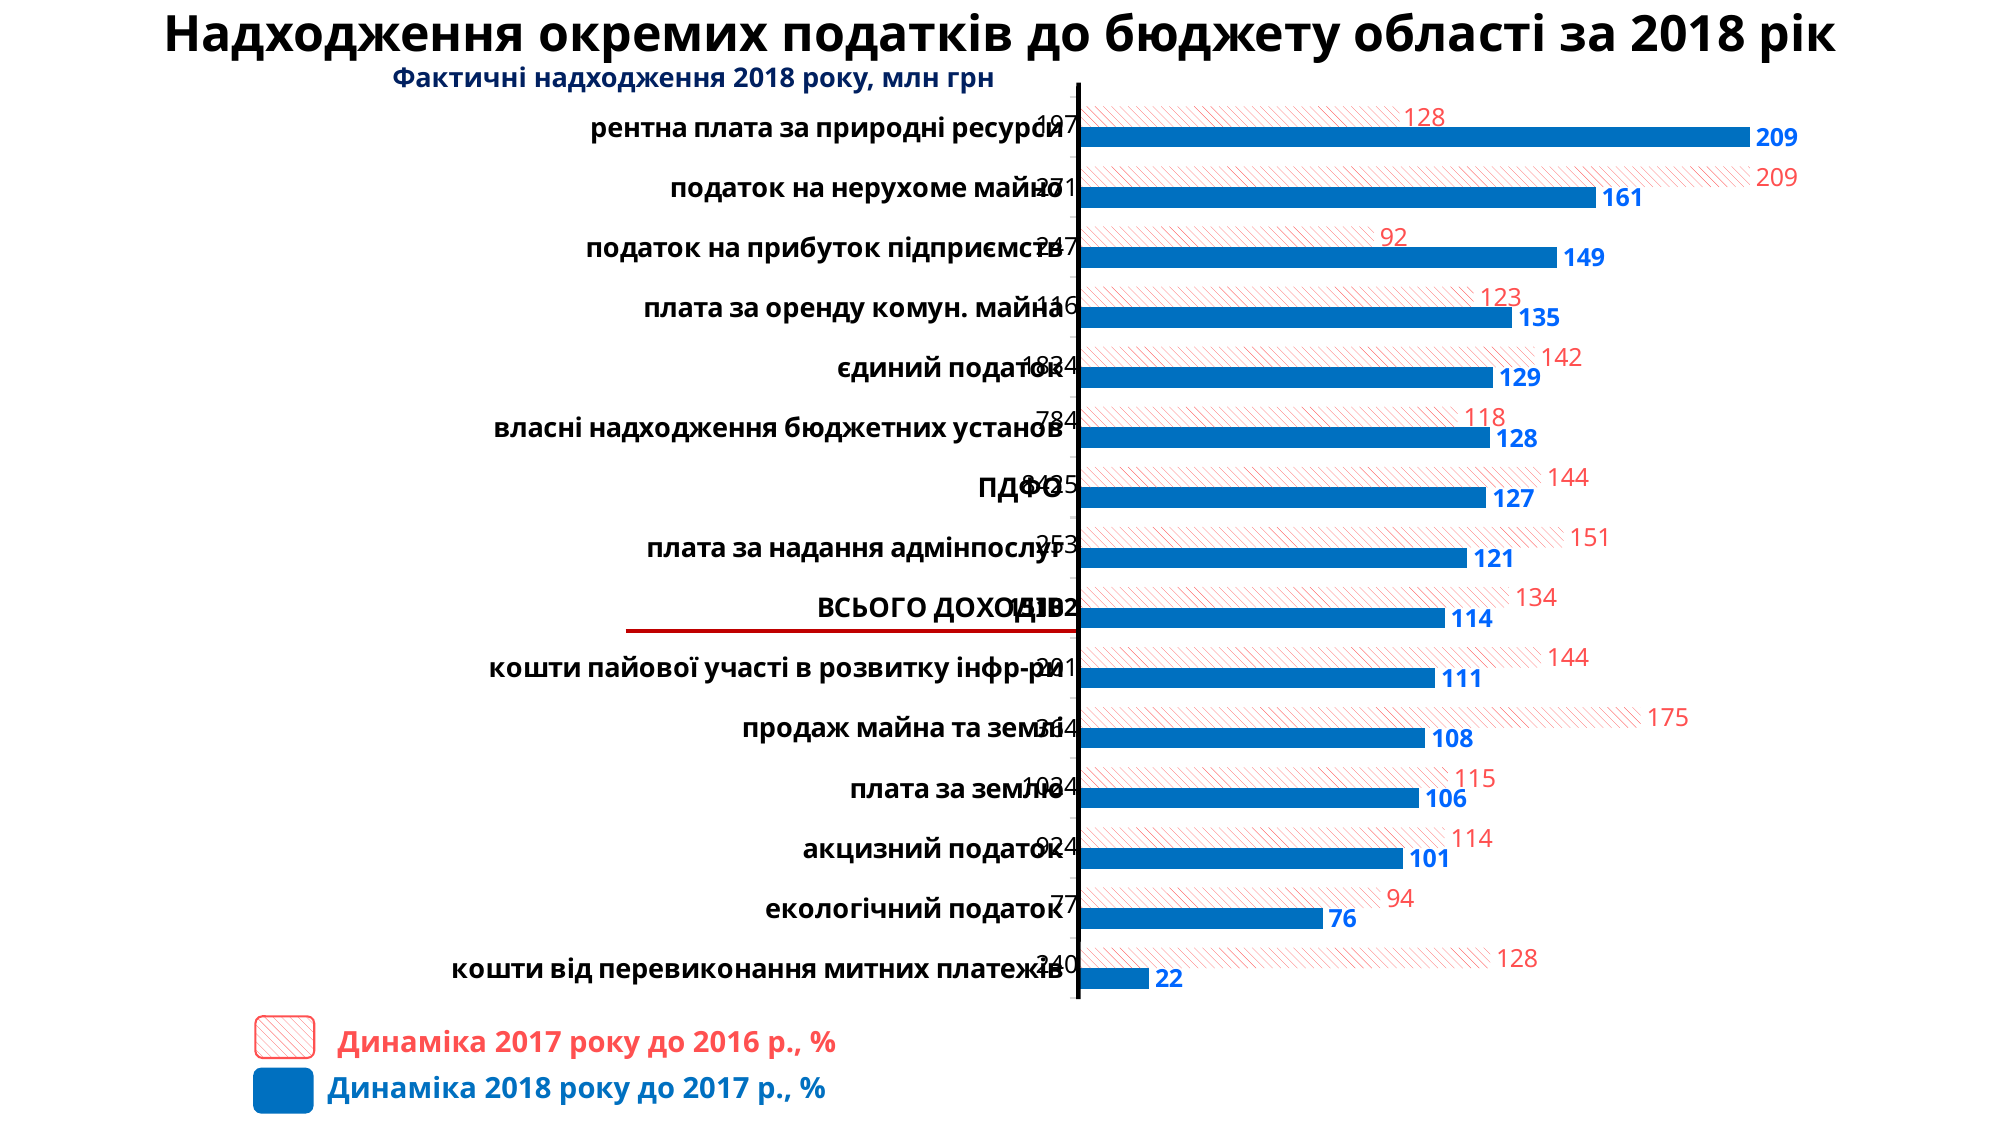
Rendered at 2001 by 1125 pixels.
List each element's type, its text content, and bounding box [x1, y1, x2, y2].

text_box Фактичні надходження 2018 року, млн грн [377, 53, 1182, 93]
text_box [253, 1067, 314, 1114]
text_box Динаміка 2017 року до 2016 р., % [322, 1017, 1005, 1066]
text_box Надходження окремих податків до бюджету області за 2018 рік [0, 0, 2000, 73]
chart [0, 93, 2000, 1017]
text_box [254, 1017, 316, 1060]
text_box Динаміка 2018 року до 2017 р., % [312, 1062, 1677, 1112]
table_header 197 [980, 83, 1076, 93]
